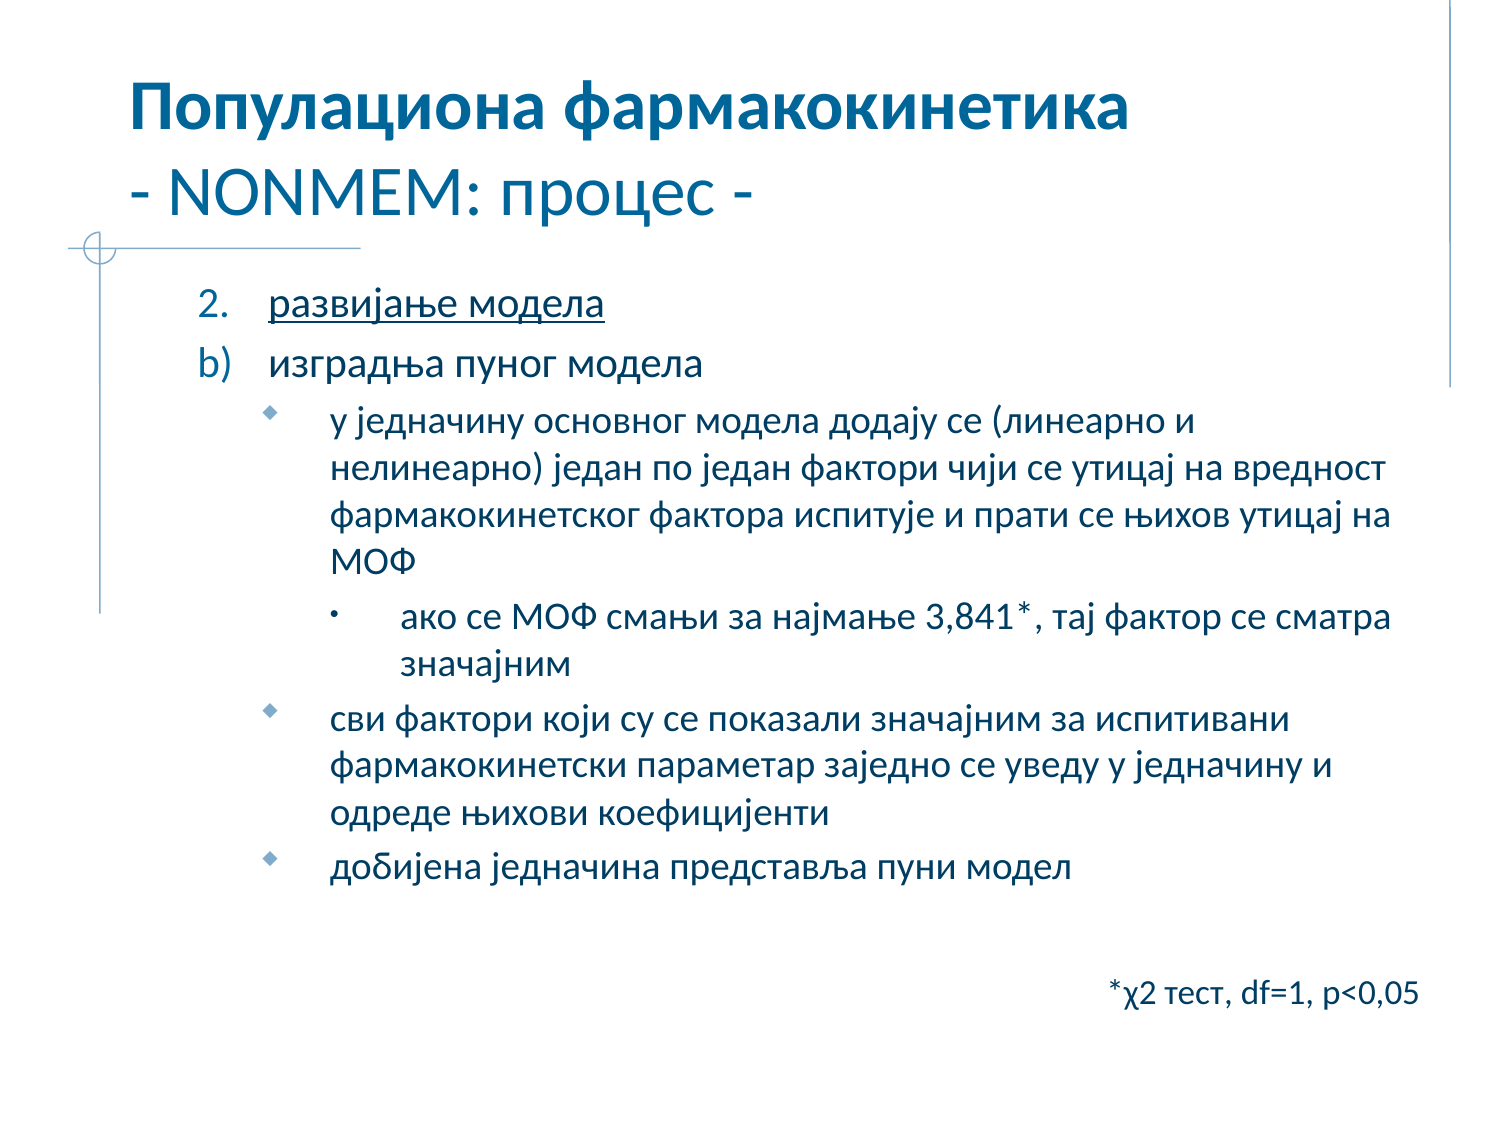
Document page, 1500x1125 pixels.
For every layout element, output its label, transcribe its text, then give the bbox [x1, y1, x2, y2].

title Популациона фармакокинетика - NONMEM: процес - [113, 49, 1436, 238]
list развијање модела изградња пуног модела у једначину основног модела додају се (линеарно и нелинеарно) један по један фактори чији се утицај на вредност фармакокинетског фактора испитује и прати се њихов утицај на МОФ ако се МОФ смањи за најмање 3,841*, тај фактор се сматра значајним сви фактори који су се показали значајним за испитивани фармакокинетски параметар заједно се уведу у једначину и одреде њихови коефицијенти добијена једначина представља пуни модел *χ2 тест, df=1, p<0,05 [111, 266, 1436, 1024]
